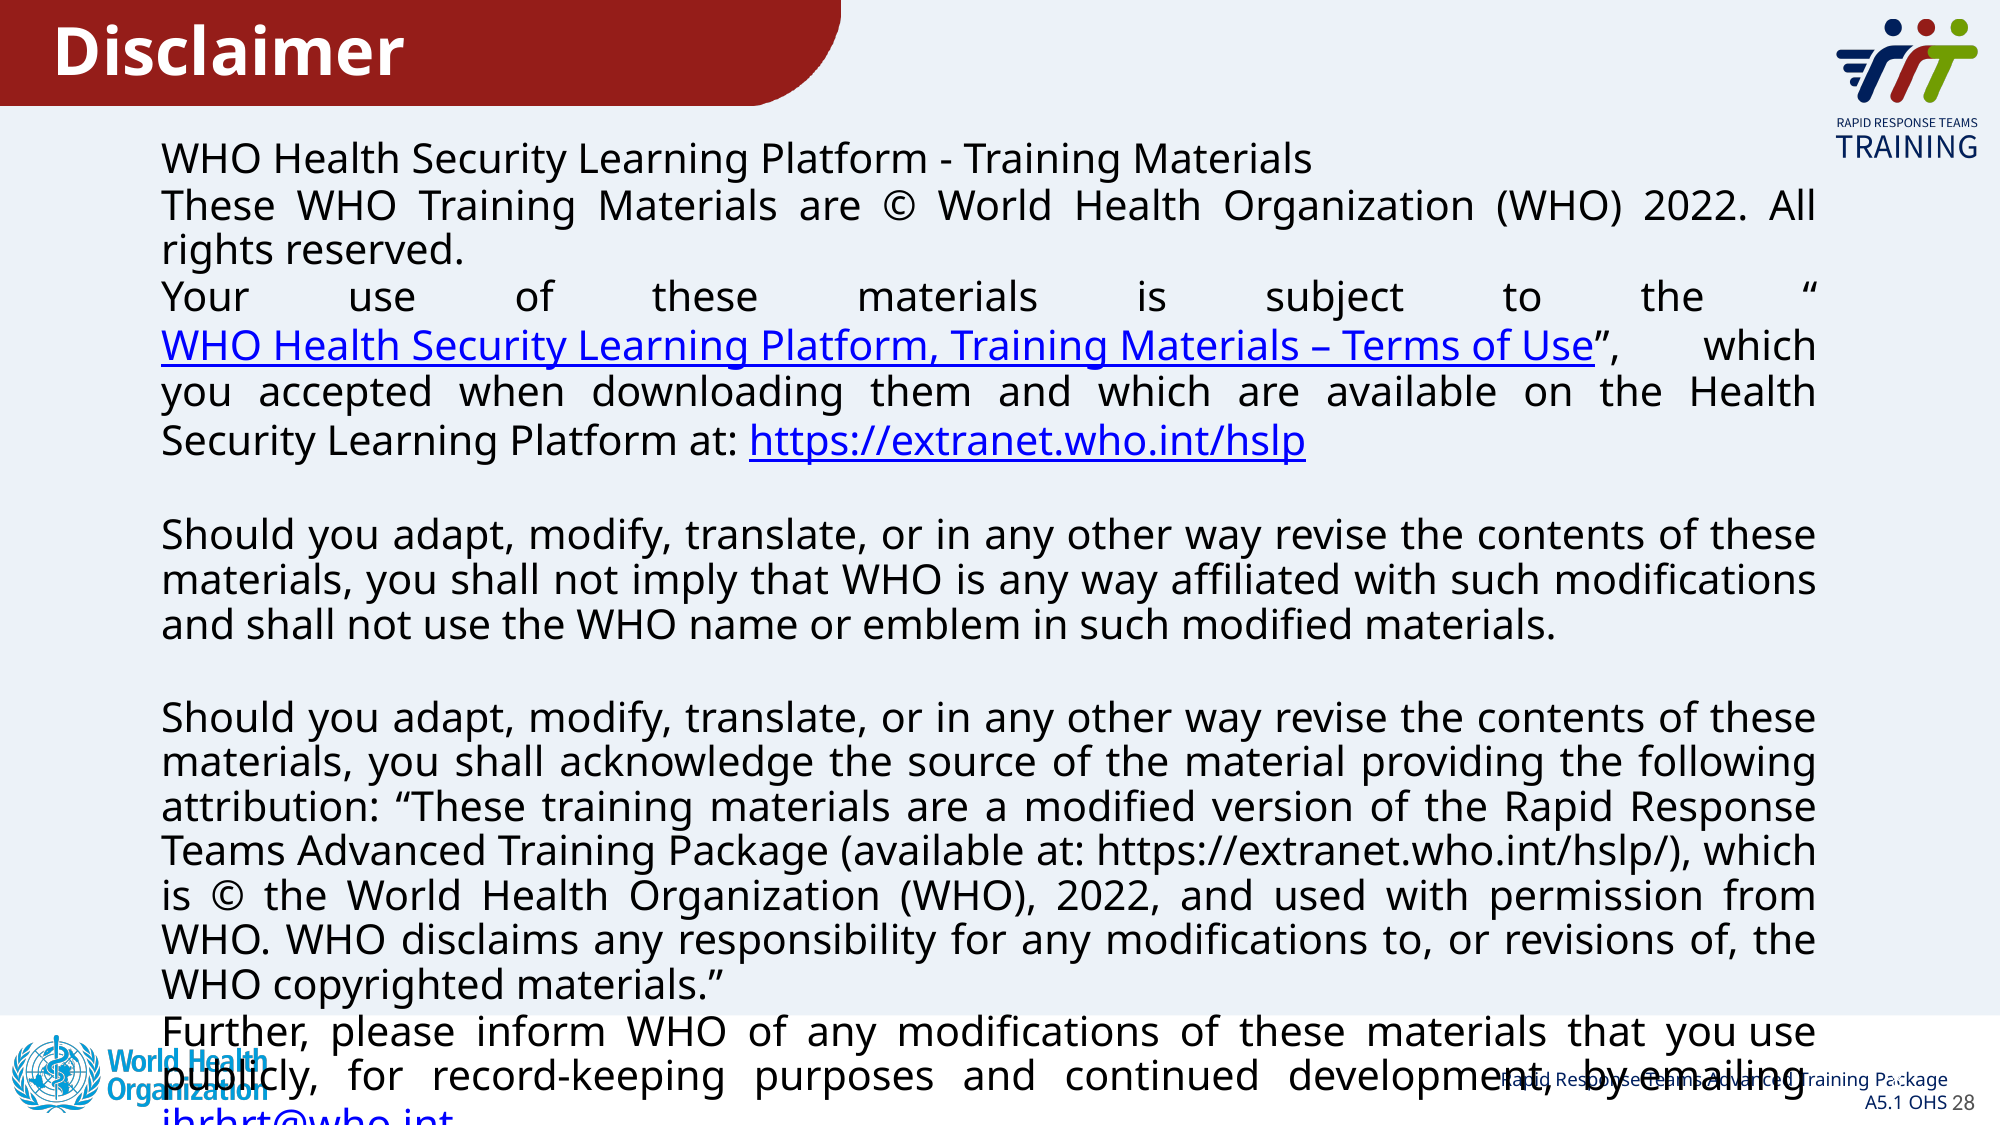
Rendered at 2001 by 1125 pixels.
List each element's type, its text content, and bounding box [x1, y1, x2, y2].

slide_number 28 [1882, 1037, 1922, 1082]
picture [58, 1050, 64, 1058]
picture [0, 0, 841, 106]
picture [1835, 19, 1978, 167]
list WHO Health Security Learning Platform - Training Materials These WHO Training Materials are © World Health Organization (WHO) 2022. All rights reserved. Your use of these materials is subject to the “WHO Health Security Learning Platform, Training Materials – Terms of Use”, which you accepted when downloading them and which are available on the Health Security Learning Platform at: https://extranet.who.int/hslp Should you adapt, modify, translate, or in any other way revise the contents of these materials, you shall not imply that WHO is any way affiliated with such modifications and shall not use the WHO name or emblem in such modified materials. Should you adapt, modify, translate, or in any other way revise the contents of these materials, you shall acknowledge the source of the material providing the following attribution: “These training materials are a modified version of the Rapid Response Teams Advanced Training Package (available at: https://extranet.who.int/hslp/), which is © the World Health Organization (WHO), 2022, and used with permission from WHO. WHO disclaims any responsibility for any modifications to, or revisions of, the WHO copyrighted materials.” Further, please inform WHO of any modifications of these materials that you use publicly, for record-keeping purposes and continued development, by emailing ihrhrt@who.int [160, 137, 1818, 993]
picture [12, 1035, 267, 1113]
picture [12, 1083, 48, 1113]
